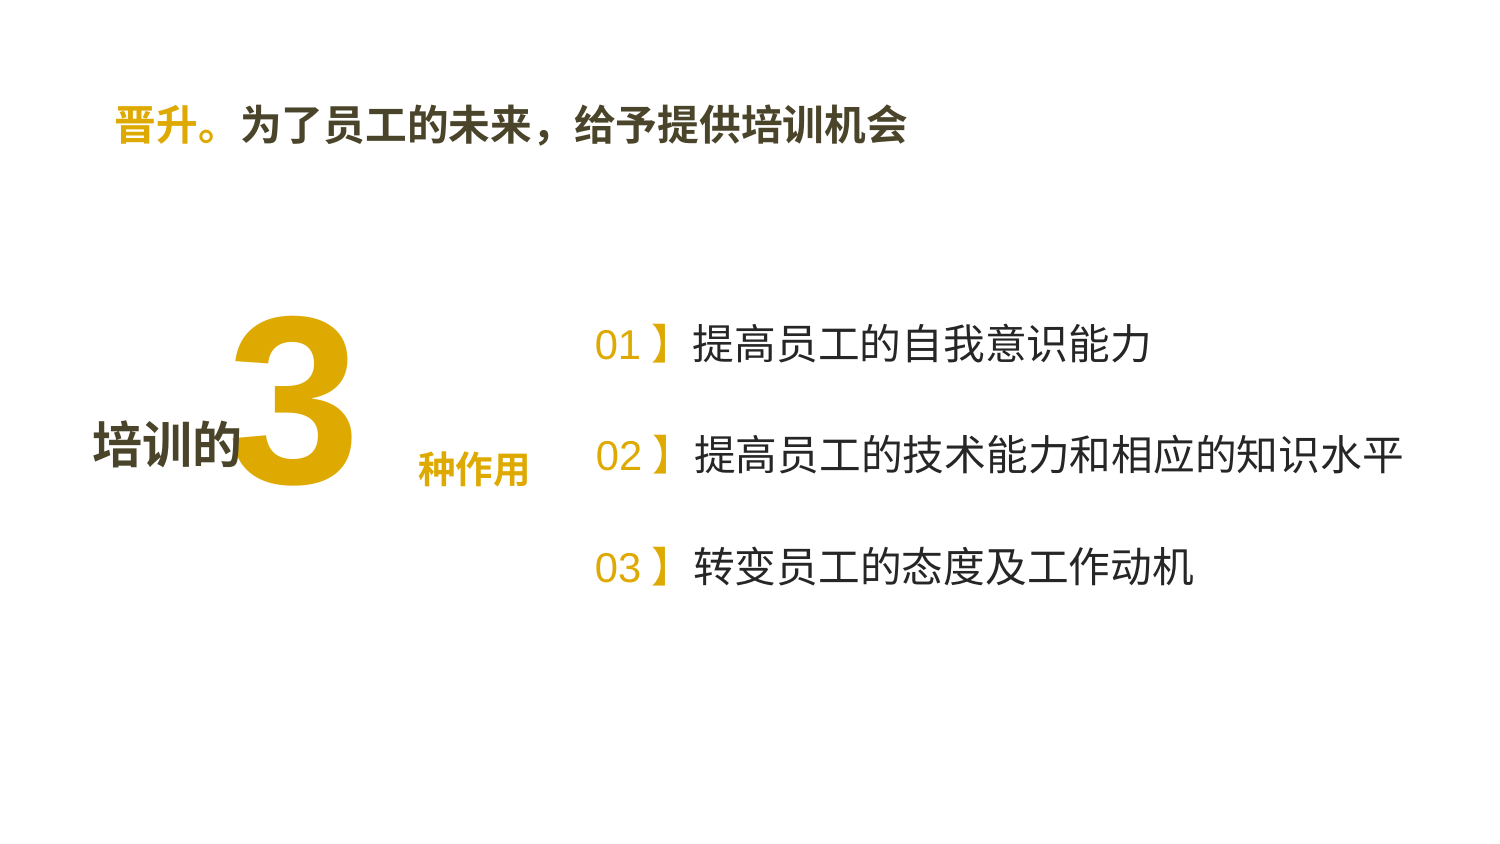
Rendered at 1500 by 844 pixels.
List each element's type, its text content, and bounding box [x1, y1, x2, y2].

text_box 3种作用 [212, 236, 546, 539]
text_box 01】提高员工的自我意识能力 [580, 310, 1167, 375]
text_box 晋升。为了员工的未来，给予提供培训机会 [100, 91, 971, 156]
text_box 03】转变员工的态度及工作动机 [580, 533, 1209, 599]
text_box 培训的 [77, 406, 258, 482]
text_box 02】提高员工的技术能力和相应的知识水平 [581, 421, 1419, 487]
